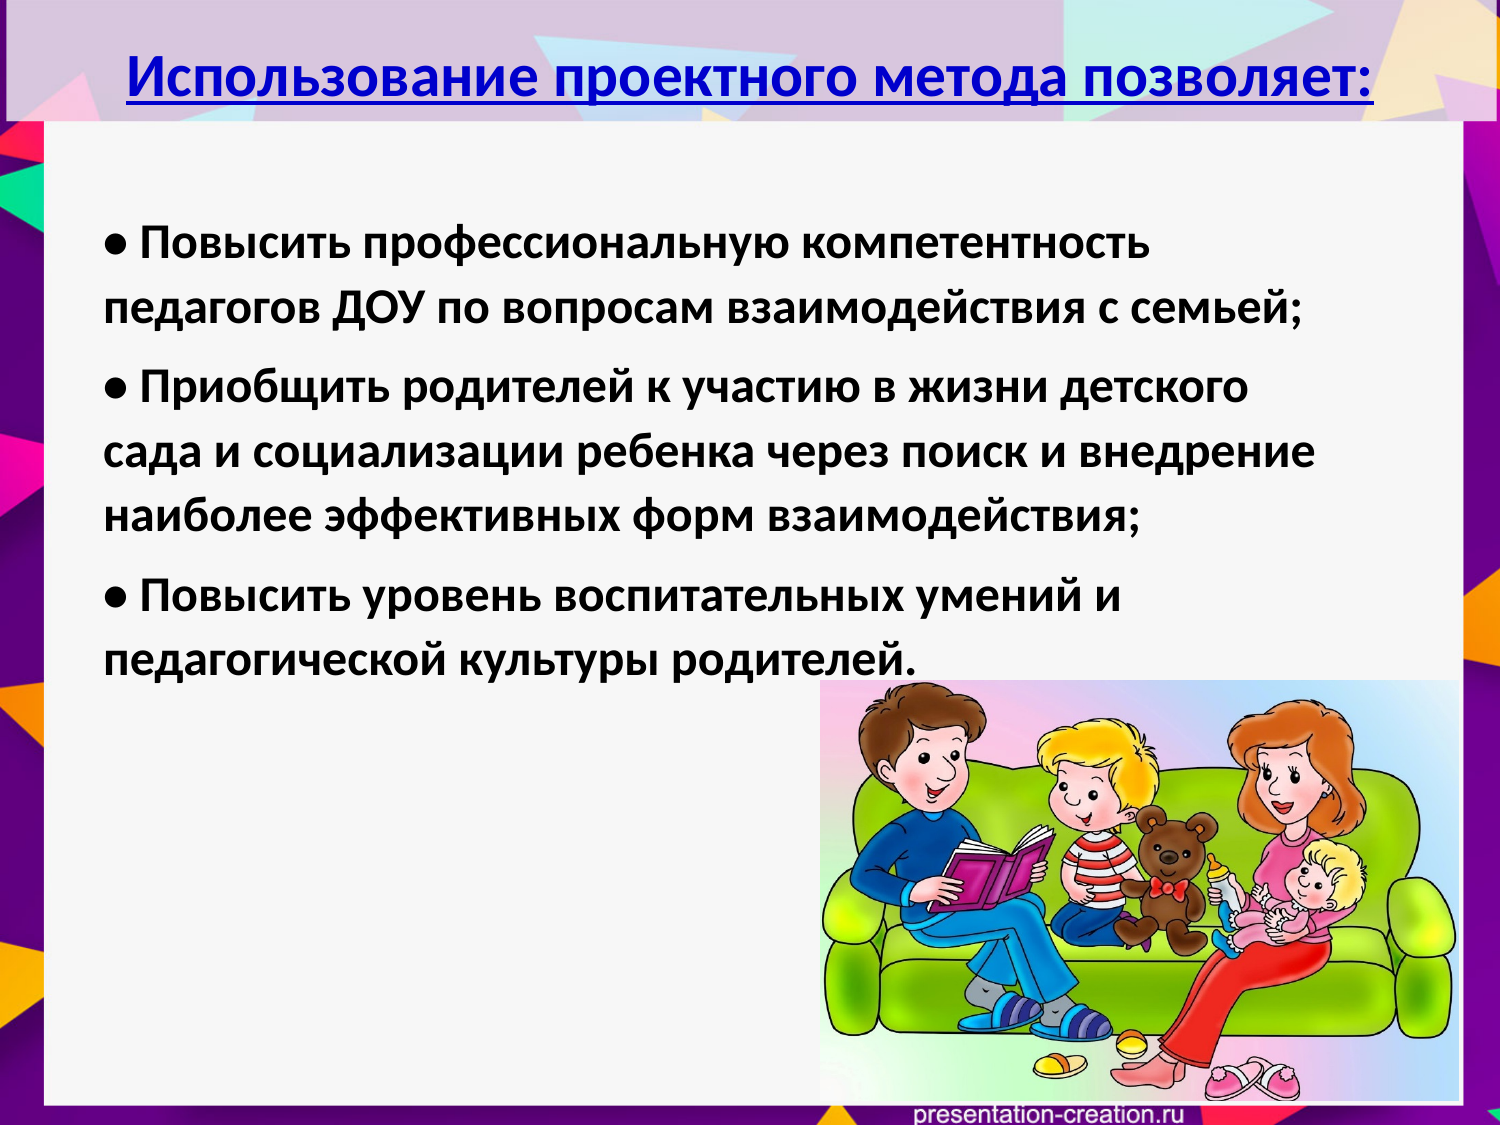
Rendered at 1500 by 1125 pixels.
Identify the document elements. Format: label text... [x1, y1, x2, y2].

picture [0, 0, 1500, 1125]
title Использование проектного метода позволяет: [75, 19, 1425, 126]
text_box • Повысить профессиональную компетентность педагогов ДОУ по вопросам взаимодействия с семьей; • Приобщить родителей к участию в жизни детского сада и социализации ребенка через поиск и внедрение наиболее эффективных форм взаимодействия; • Повысить уровень воспитательных умений и педагогической культуры родителей. [88, 197, 1353, 693]
